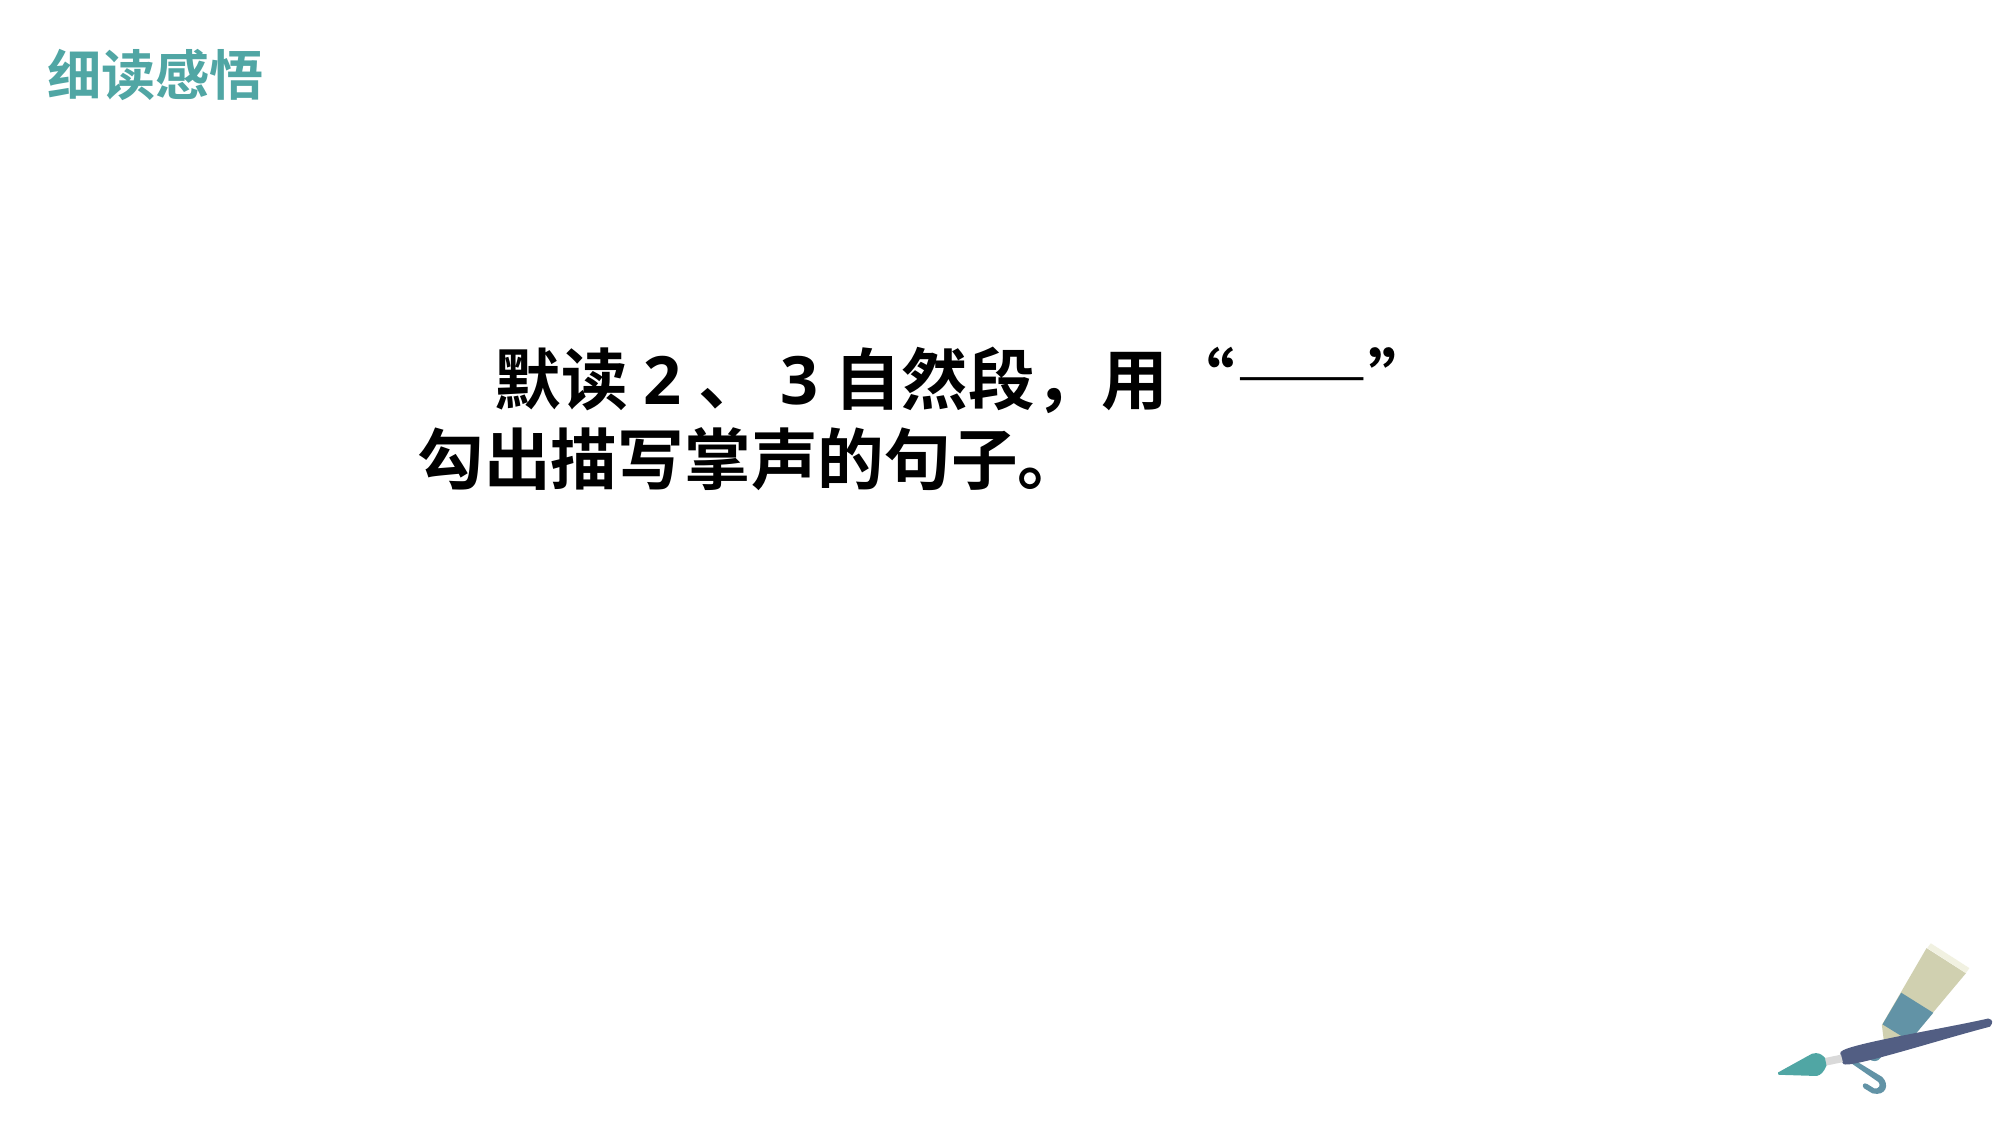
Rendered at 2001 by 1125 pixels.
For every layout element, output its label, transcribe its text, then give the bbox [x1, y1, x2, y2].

text_box 细读感悟 [32, 33, 347, 114]
text_box 默读2、3自然段，用“——”勾出描写掌声的句子。 [402, 330, 1504, 505]
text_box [1811, 945, 1974, 1125]
